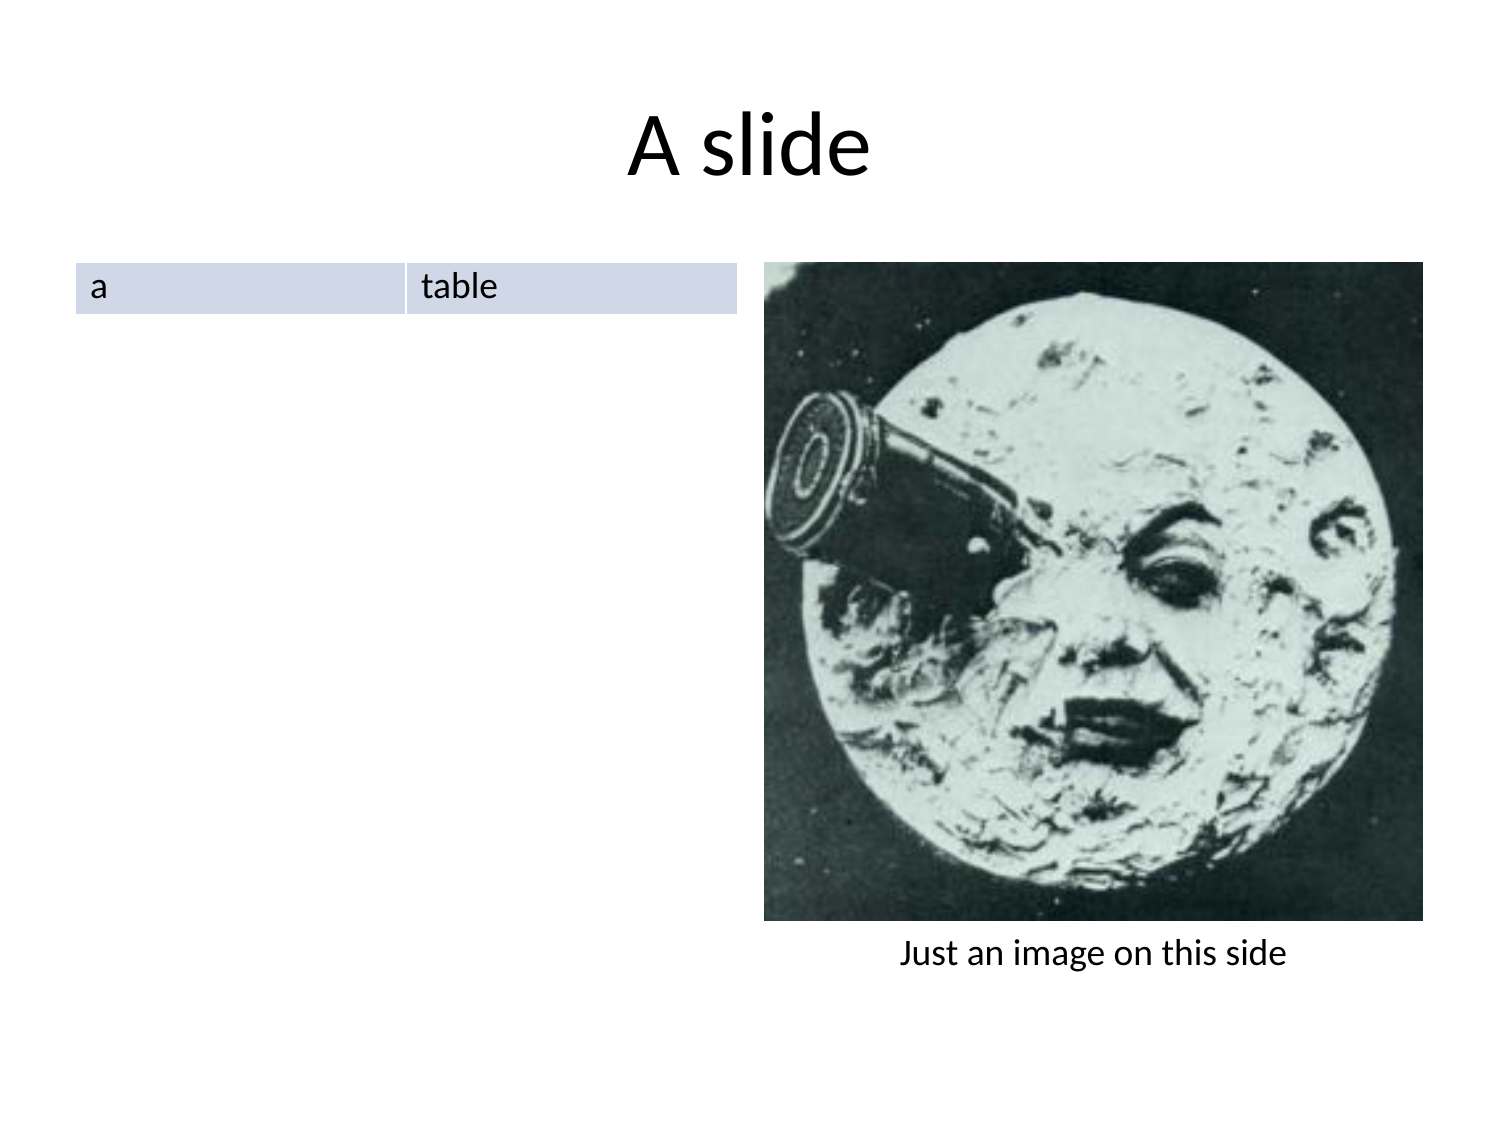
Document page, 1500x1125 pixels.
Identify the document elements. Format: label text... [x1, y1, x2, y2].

picture [764, 262, 1424, 921]
text_box Just an image on this side [762, 928, 1425, 1005]
table_header table [407, 263, 737, 314]
title A slide [75, 45, 1425, 233]
table_header a [76, 263, 405, 314]
